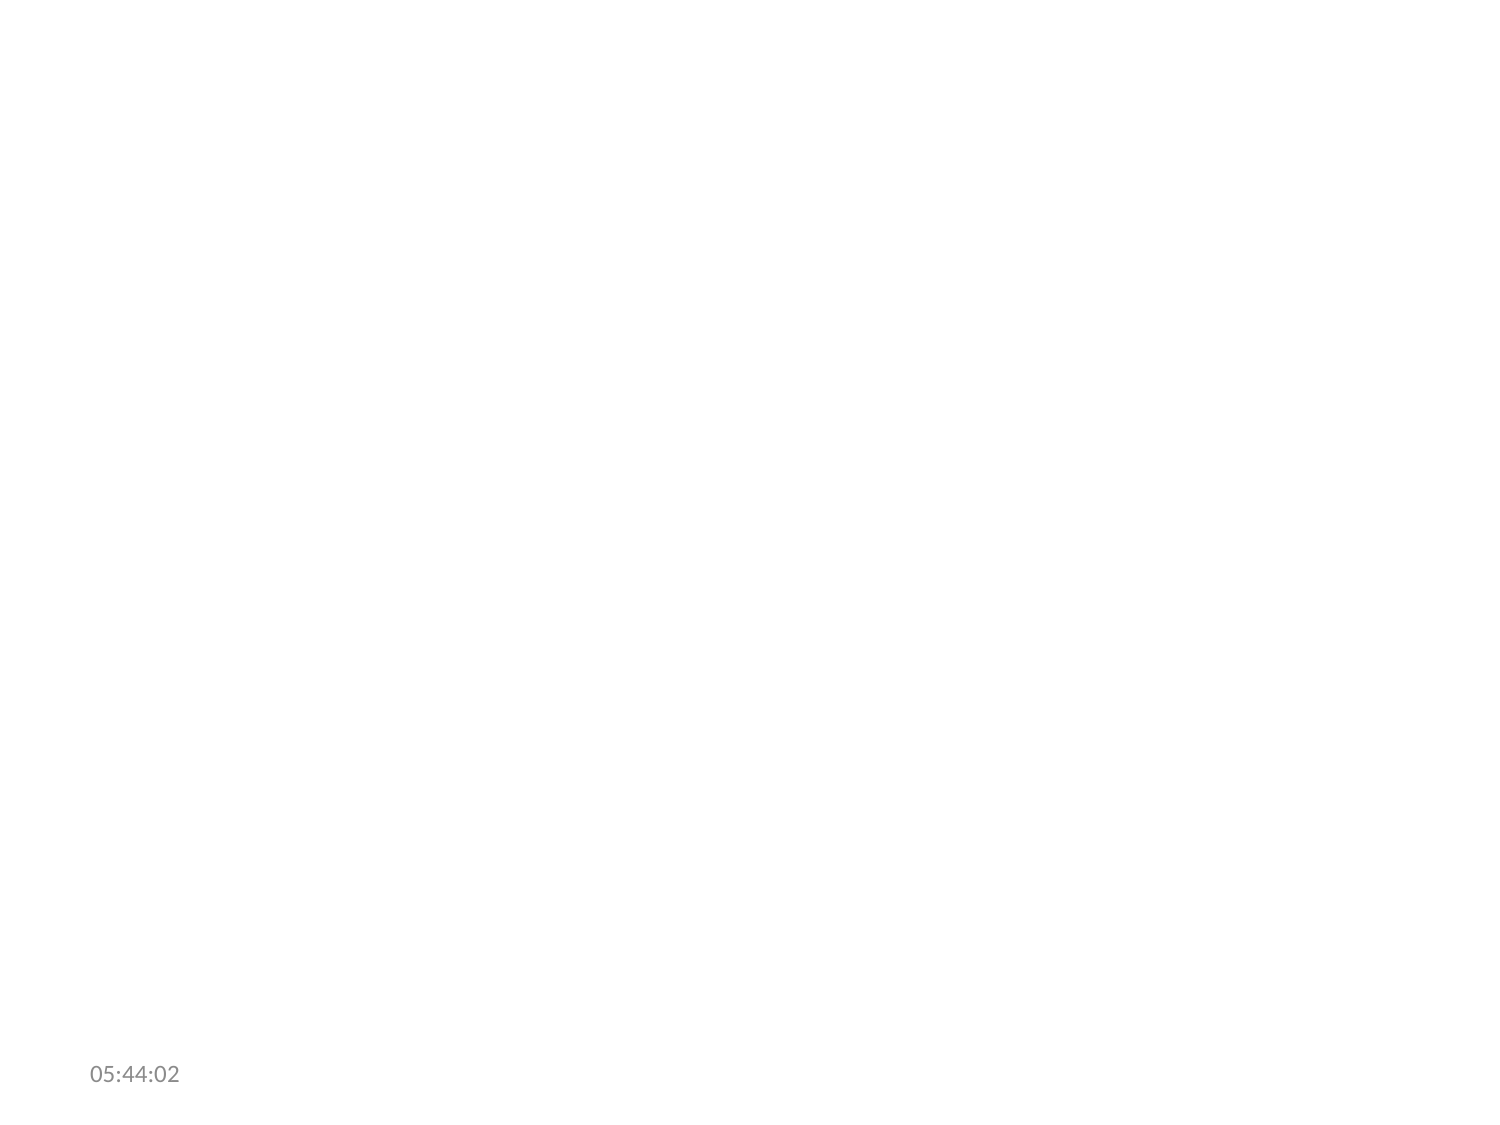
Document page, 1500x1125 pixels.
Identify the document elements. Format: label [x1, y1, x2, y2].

slide_number [75, 1042, 425, 1103]
